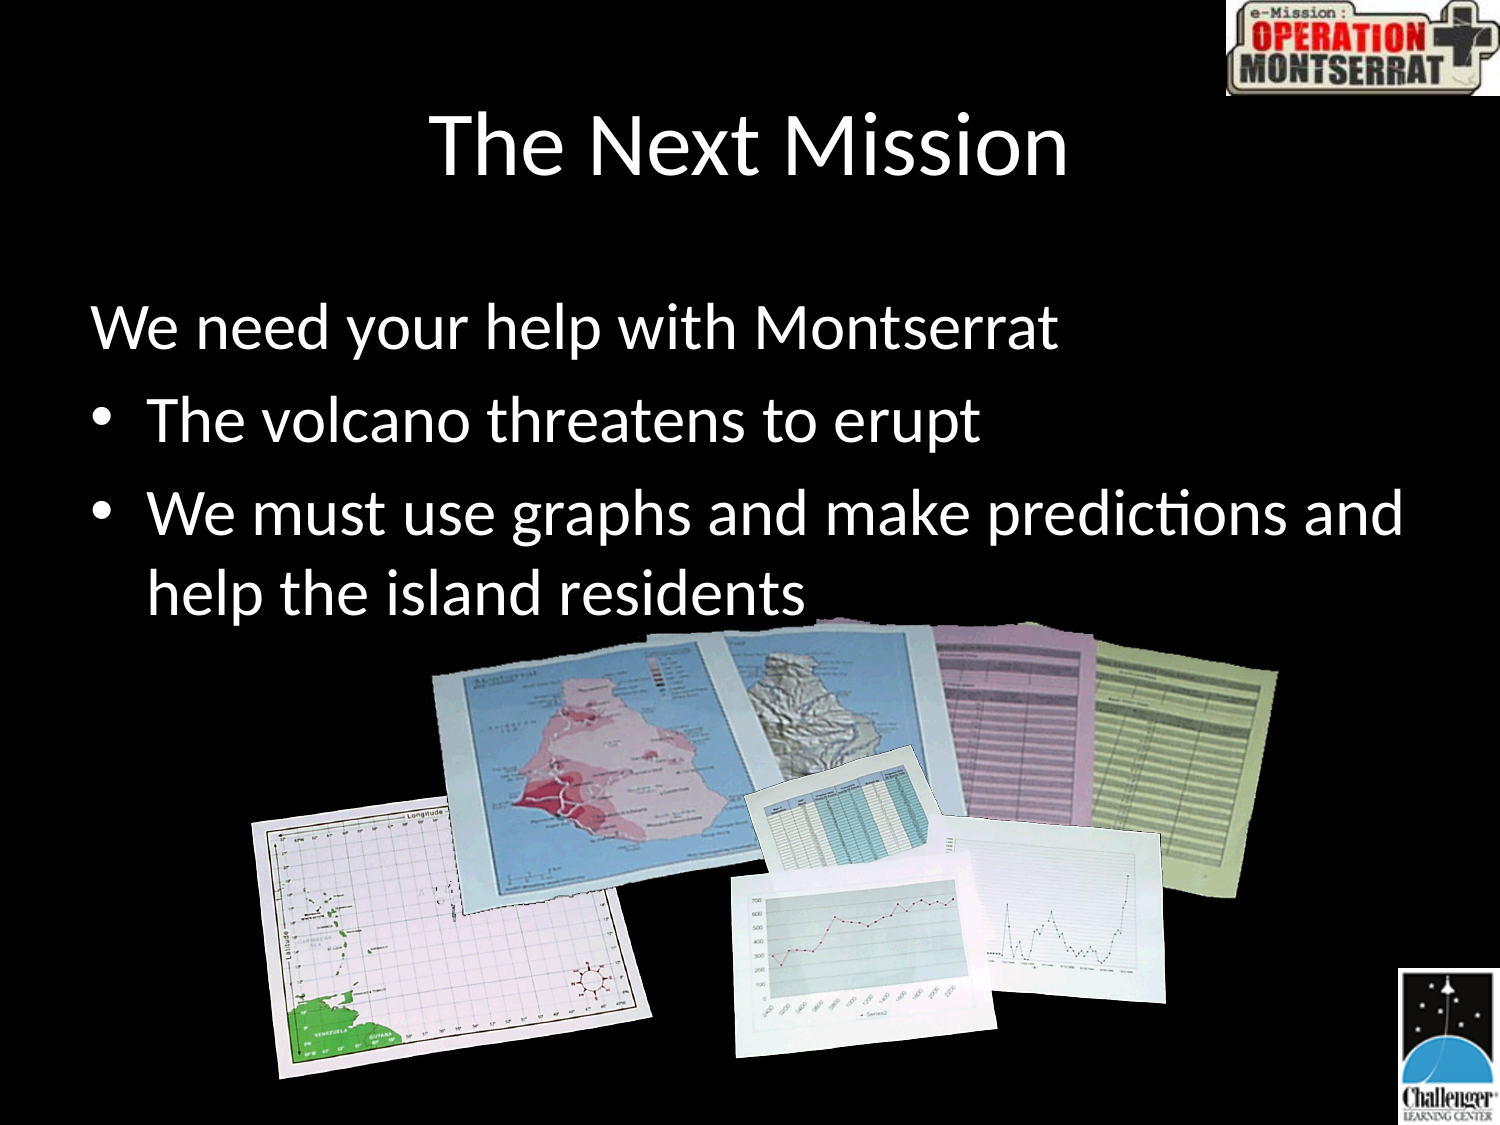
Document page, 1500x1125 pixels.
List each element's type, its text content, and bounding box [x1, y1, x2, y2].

picture [1226, 0, 1500, 96]
picture [1398, 968, 1500, 1125]
list We need your help with Montserrat The volcano threatens to erupt We must use graphs and make predictions and help the island residents [75, 275, 1450, 1075]
picture [224, 612, 1288, 1086]
title The Next Mission [75, 45, 1425, 233]
